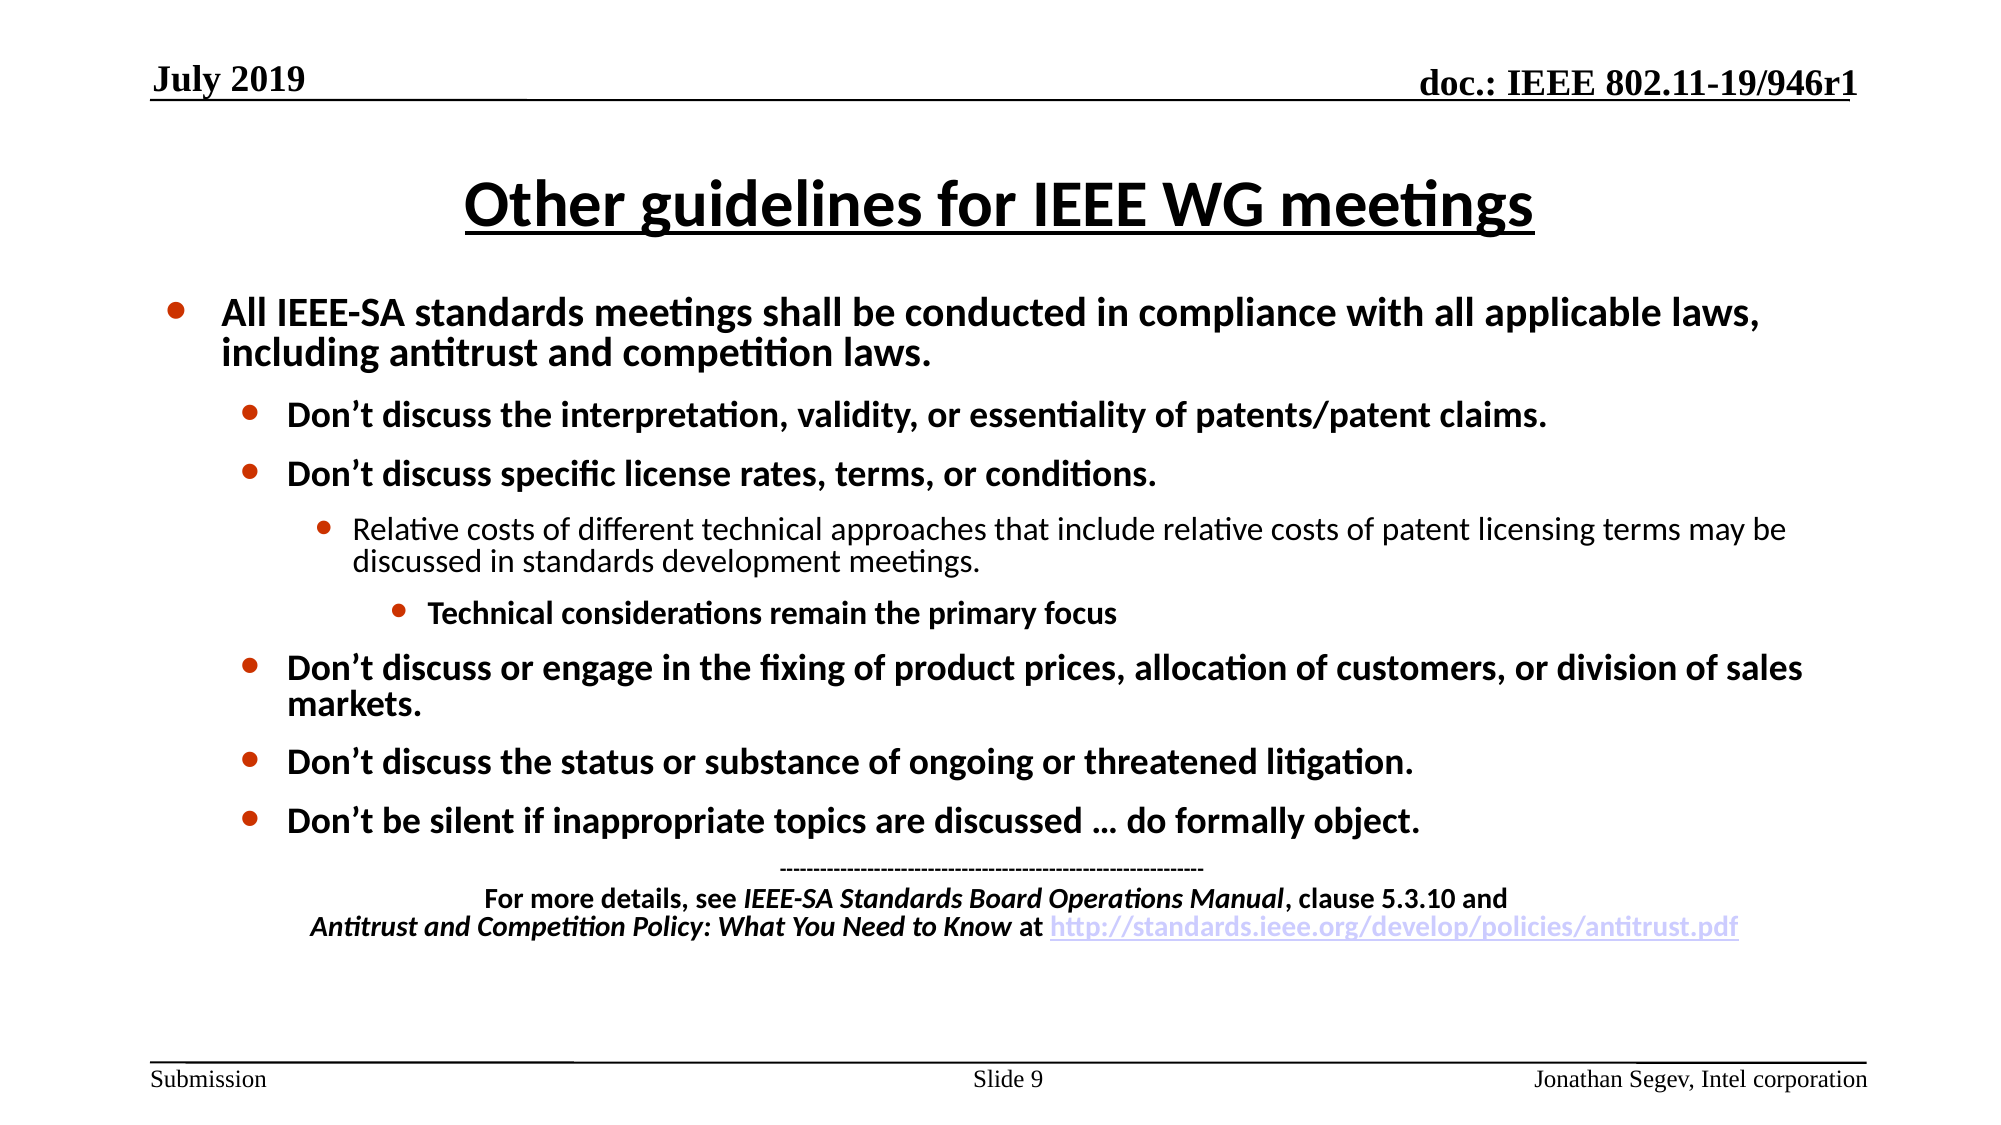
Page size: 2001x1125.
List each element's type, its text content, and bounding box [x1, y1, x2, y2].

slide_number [152, 54, 563, 100]
slide_number Slide 9 [950, 1061, 1067, 1123]
footer Jonathan Segev, Intel corporation [1171, 1061, 1869, 1093]
list All IEEE-SA standards meetings shall be conducted in compliance with all applicable laws, including antitrust and competition laws. Don’t discuss the interpretation, validity, or essentiality of patents/patent claims. Don’t discuss specific license rates, terms, or conditions. Relative costs of different technical approaches that include relative costs of patent licensing terms may be discussed in standards development meetings. Technical considerations remain the primary focus Don’t discuss or engage in the fixing of product prices, allocation of customers, or division of sales markets. Don’t discuss the status or substance of ongoing or threatened litigation. Don’t be silent if inappropriate topics are discussed … do formally object. --------------------------------------------------------------- For more details, see IEEE-SA Standards Board Operations Manual, clause 5.3.10 and Antitrust and Competition Policy: What You Need to Know at http://standards.ieee.org/develop/policies/antitrust.pdf [149, 286, 1850, 1000]
title Other guidelines for IEEE WG meetings [149, 112, 1850, 286]
